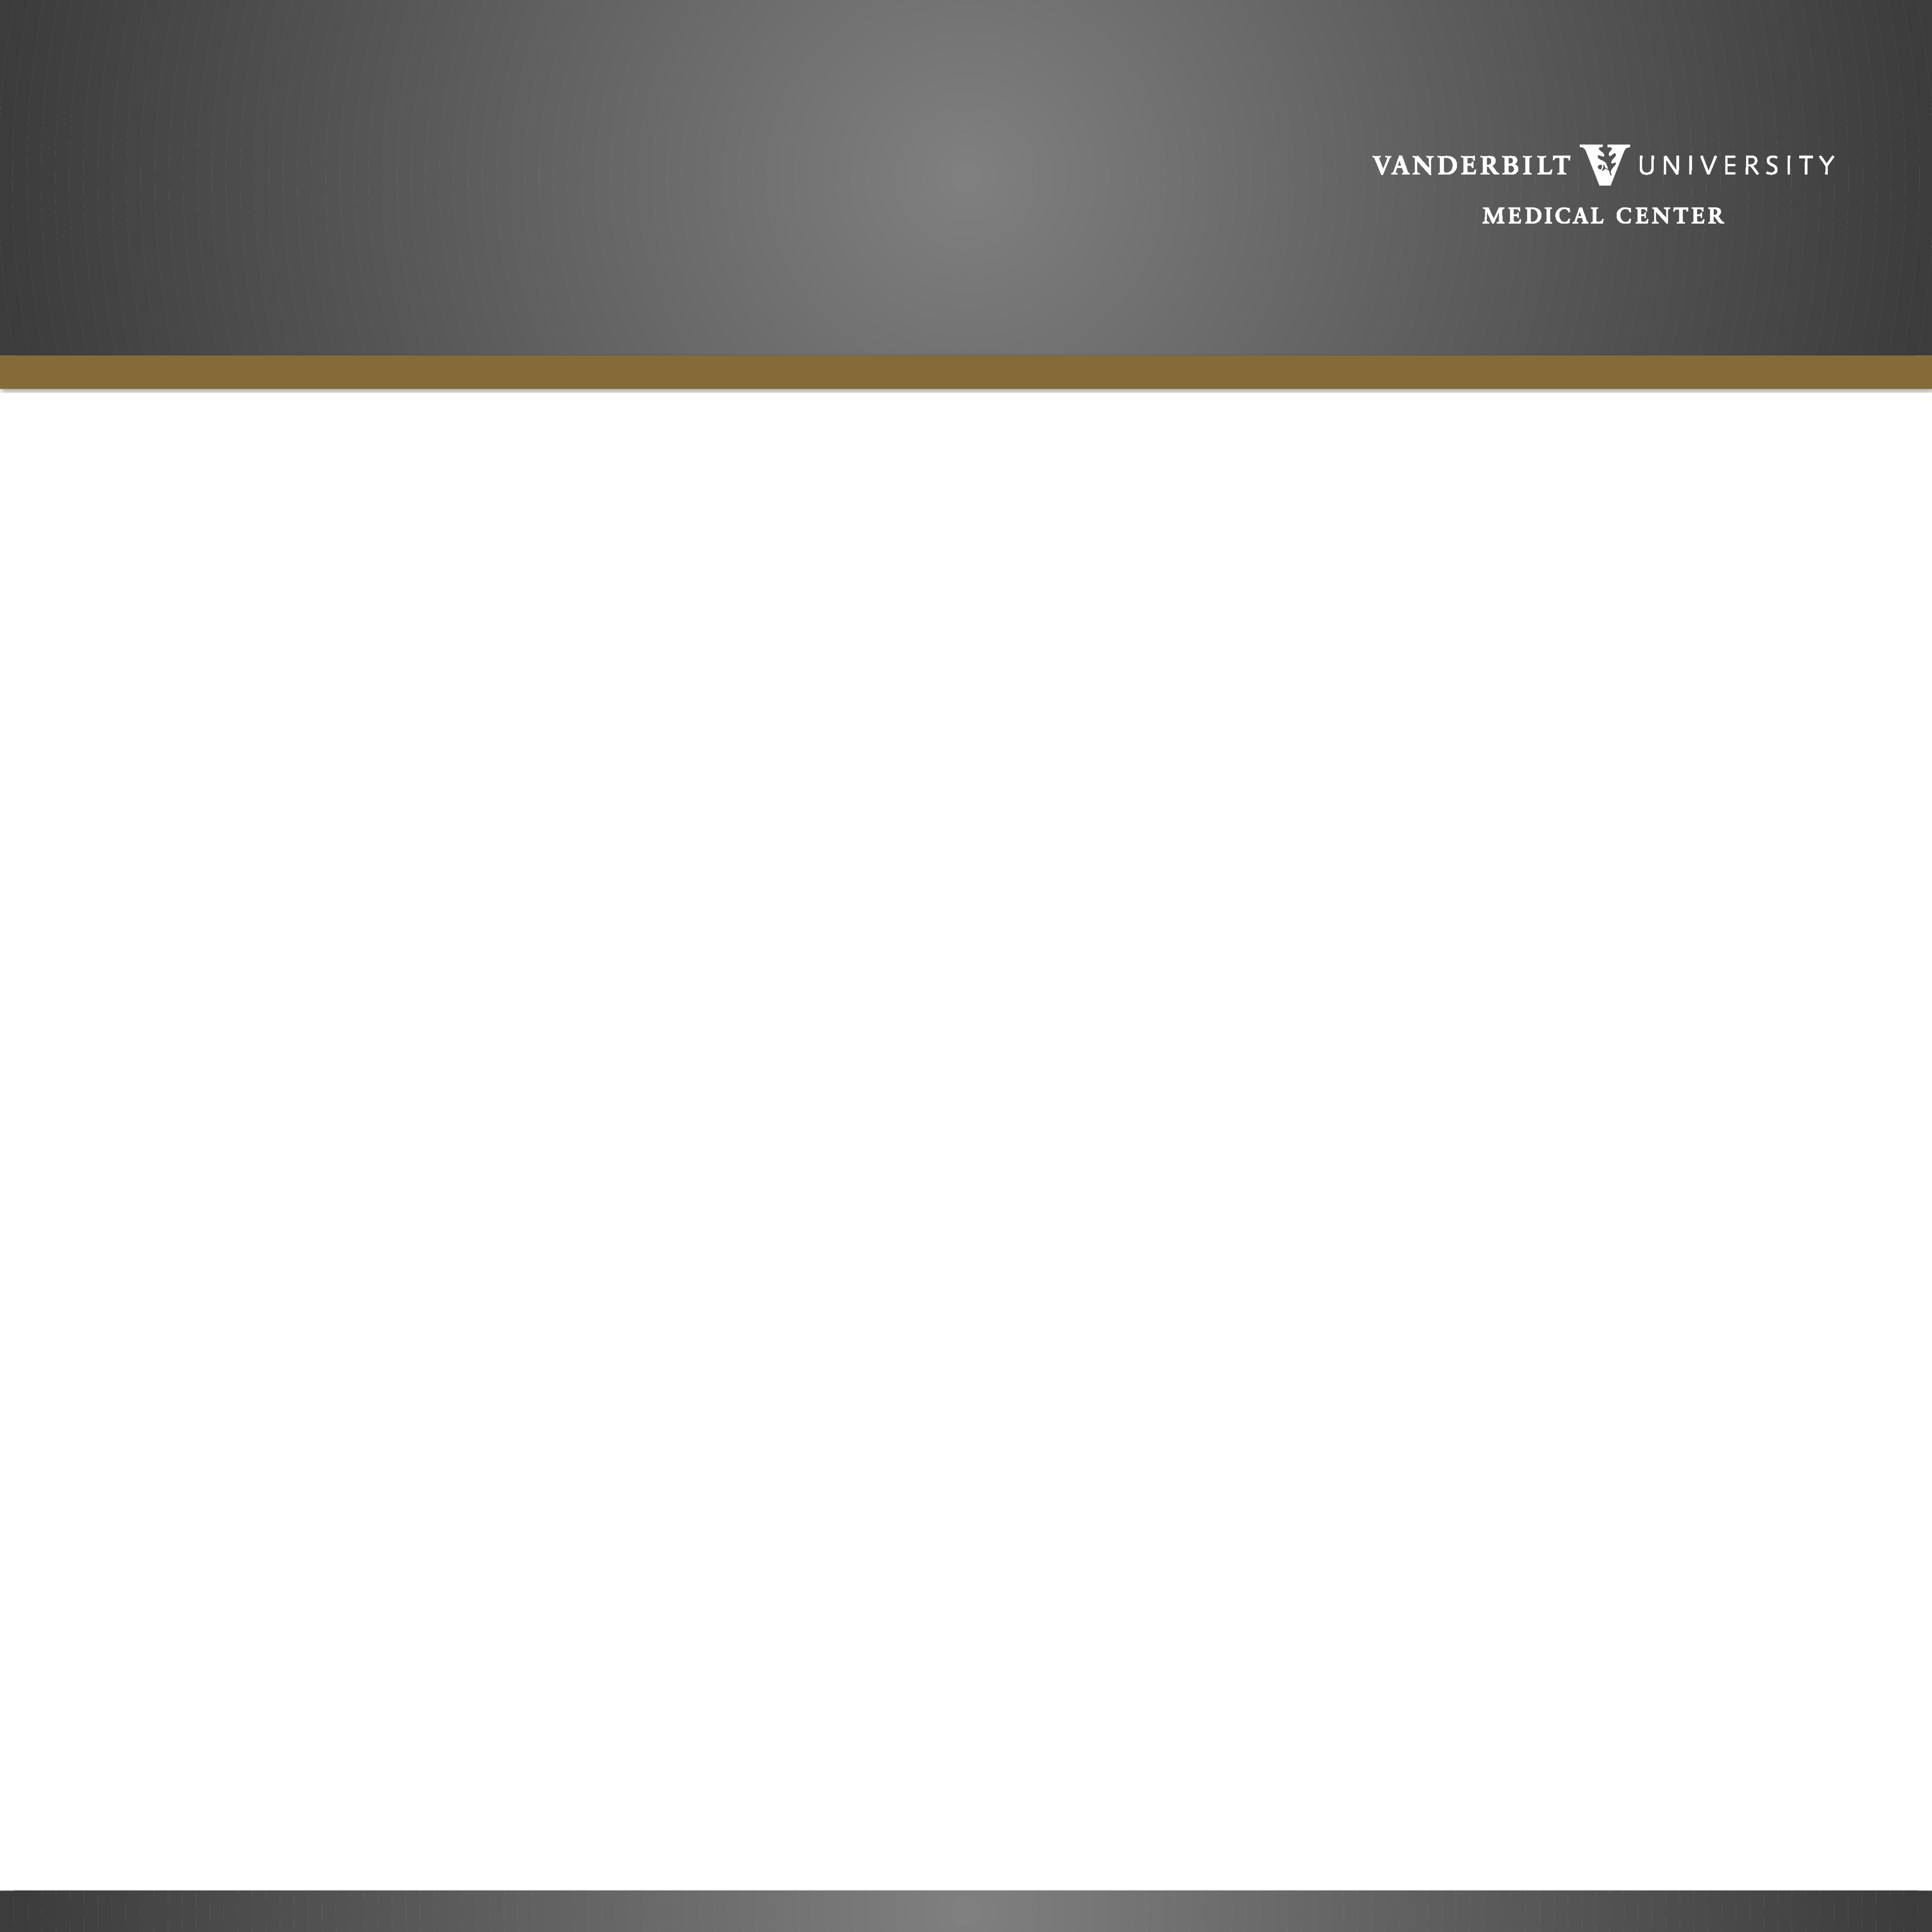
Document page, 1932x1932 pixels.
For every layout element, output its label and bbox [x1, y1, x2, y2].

picture [1372, 145, 1834, 224]
